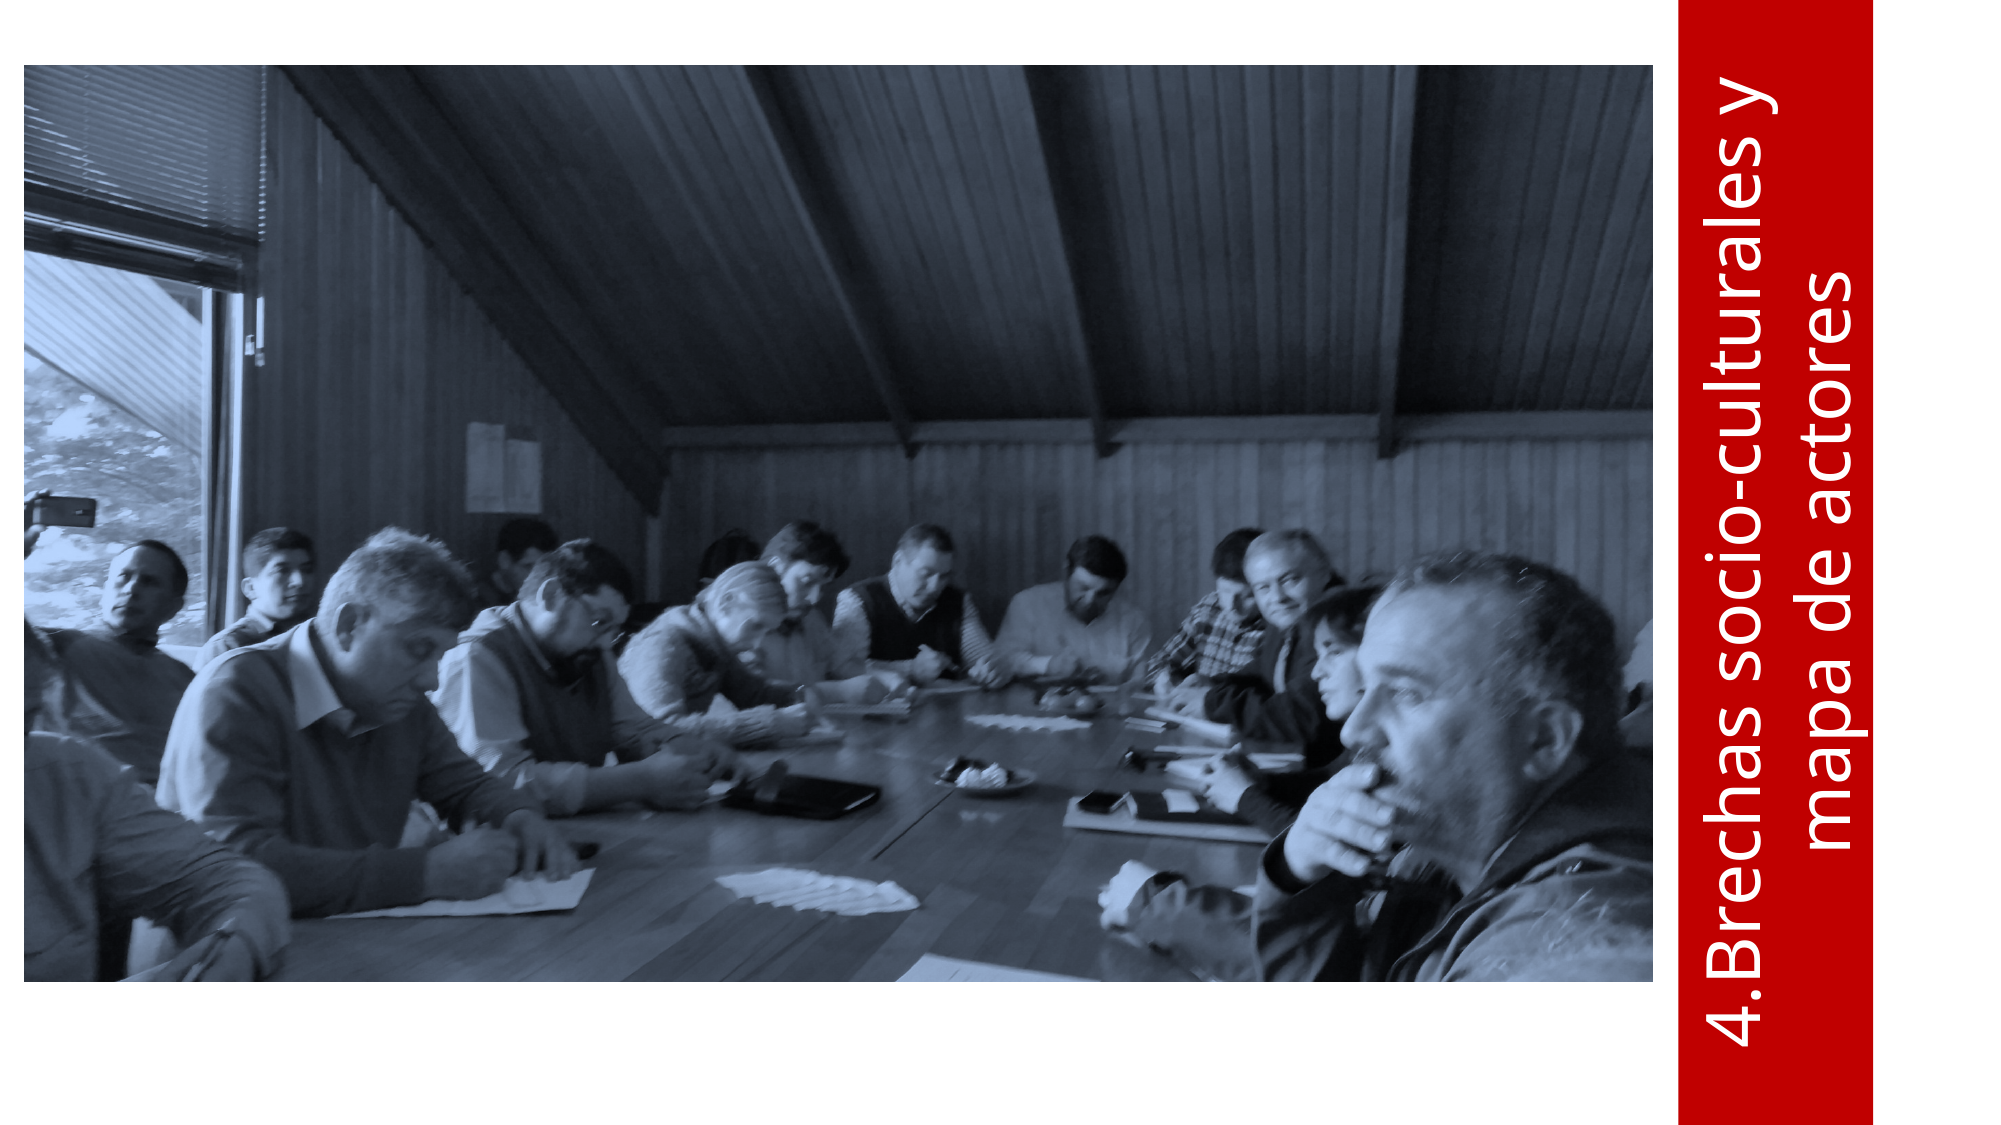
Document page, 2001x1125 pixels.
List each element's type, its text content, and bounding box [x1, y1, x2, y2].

text_box 4.Brechas socio-culturales y mapa de actores [1678, 0, 1874, 1125]
picture [24, 65, 1653, 982]
